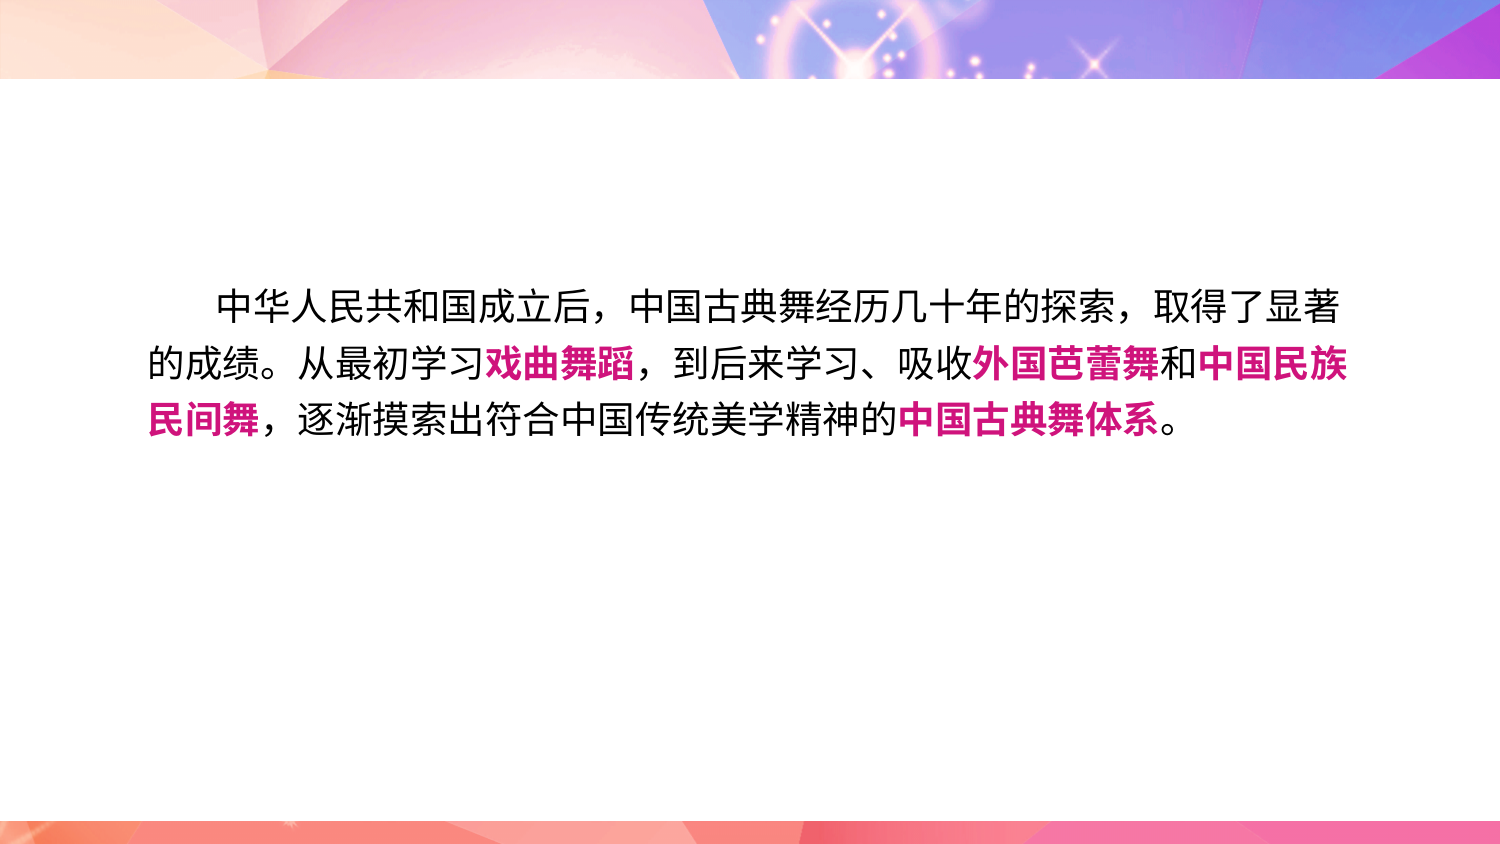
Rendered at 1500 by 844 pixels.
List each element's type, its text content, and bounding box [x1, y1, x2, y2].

picture [0, 821, 1500, 844]
picture [0, 0, 1500, 79]
text_box 中华人民共和国成立后，中国古典舞经历几十年的探索，取得了显著的成绩。从最初学习戏曲舞蹈，到后来学习、吸收外国芭蕾舞和中国民族民间舞，逐渐摸索出符合中国传统美学精神的中国古典舞体系。 [132, 152, 1368, 692]
